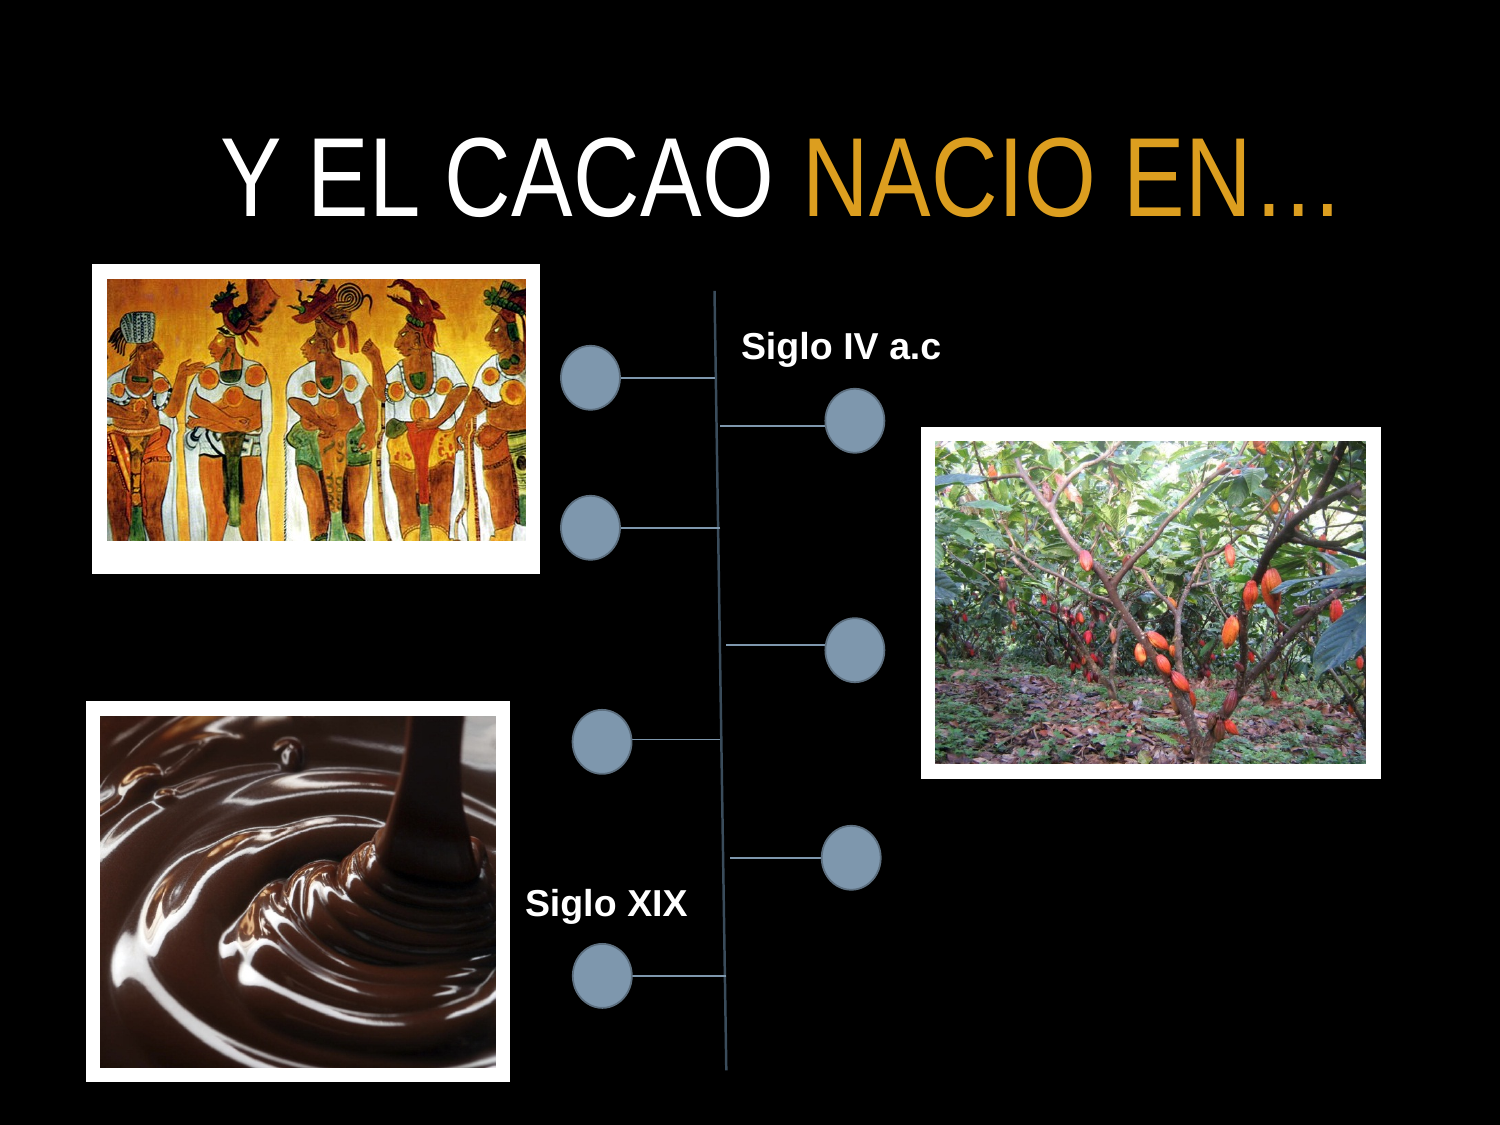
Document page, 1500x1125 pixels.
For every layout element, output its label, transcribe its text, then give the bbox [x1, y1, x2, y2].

text_box Siglo XIX [501, 871, 554, 932]
picture [106, 278, 526, 560]
text_box Siglo IV a.c [890, 314, 1168, 375]
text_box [560, 290, 885, 1071]
picture [934, 441, 1367, 765]
list Y EL CACAO NACIO EN… [100, 0, 1376, 247]
picture [100, 715, 496, 1068]
